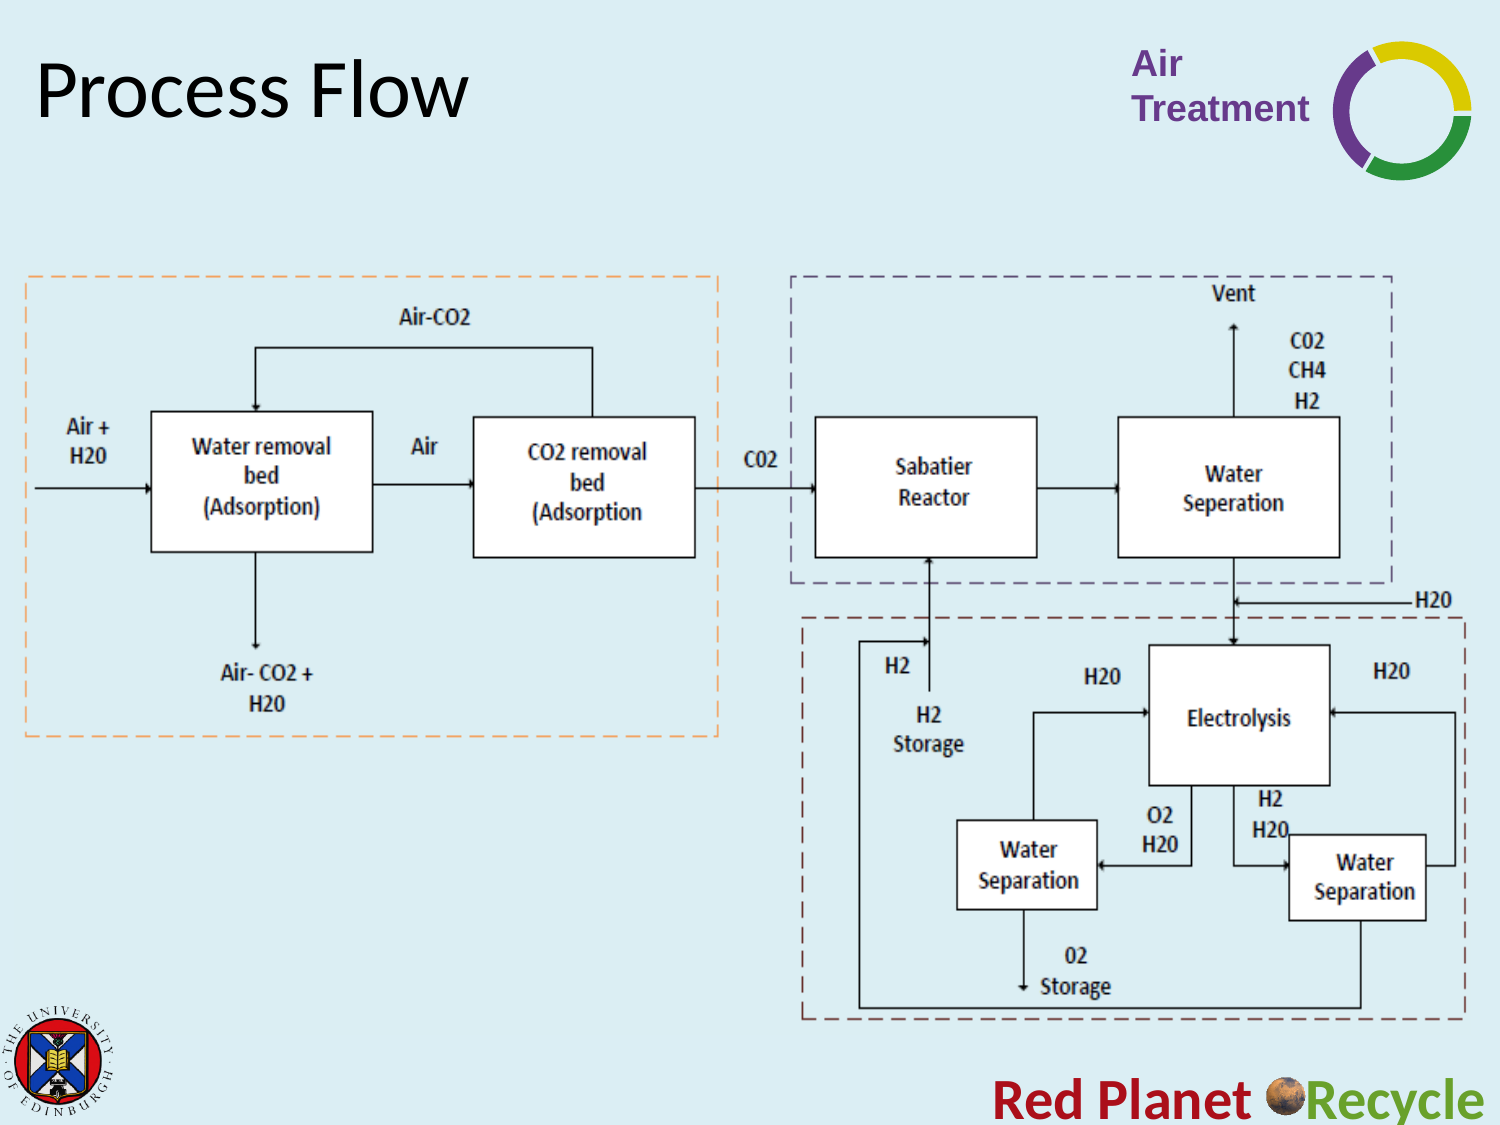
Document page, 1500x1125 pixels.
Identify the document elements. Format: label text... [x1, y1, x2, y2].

picture [13, 266, 1471, 1005]
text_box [1115, 30, 1482, 191]
text_box Process Flow [20, 27, 1450, 142]
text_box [2, 1005, 1500, 1125]
